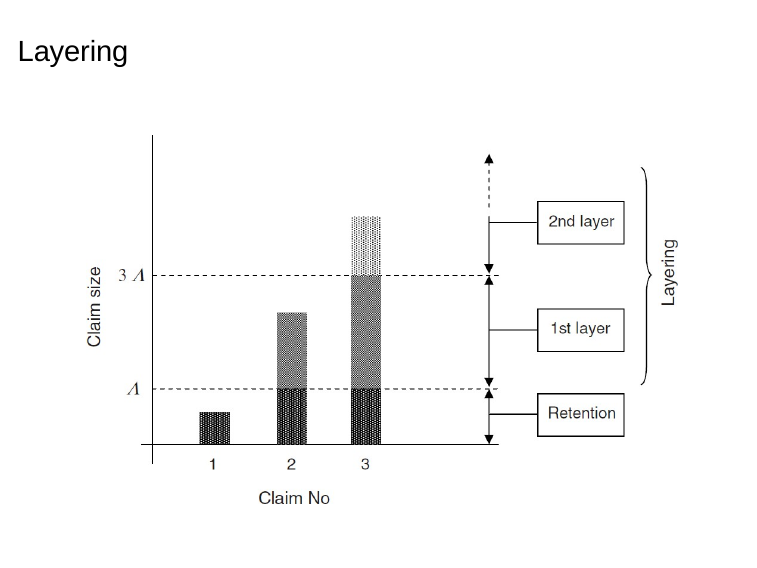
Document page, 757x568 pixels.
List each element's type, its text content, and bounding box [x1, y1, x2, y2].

text_box Layering [15, 29, 134, 68]
picture [86, 135, 678, 504]
